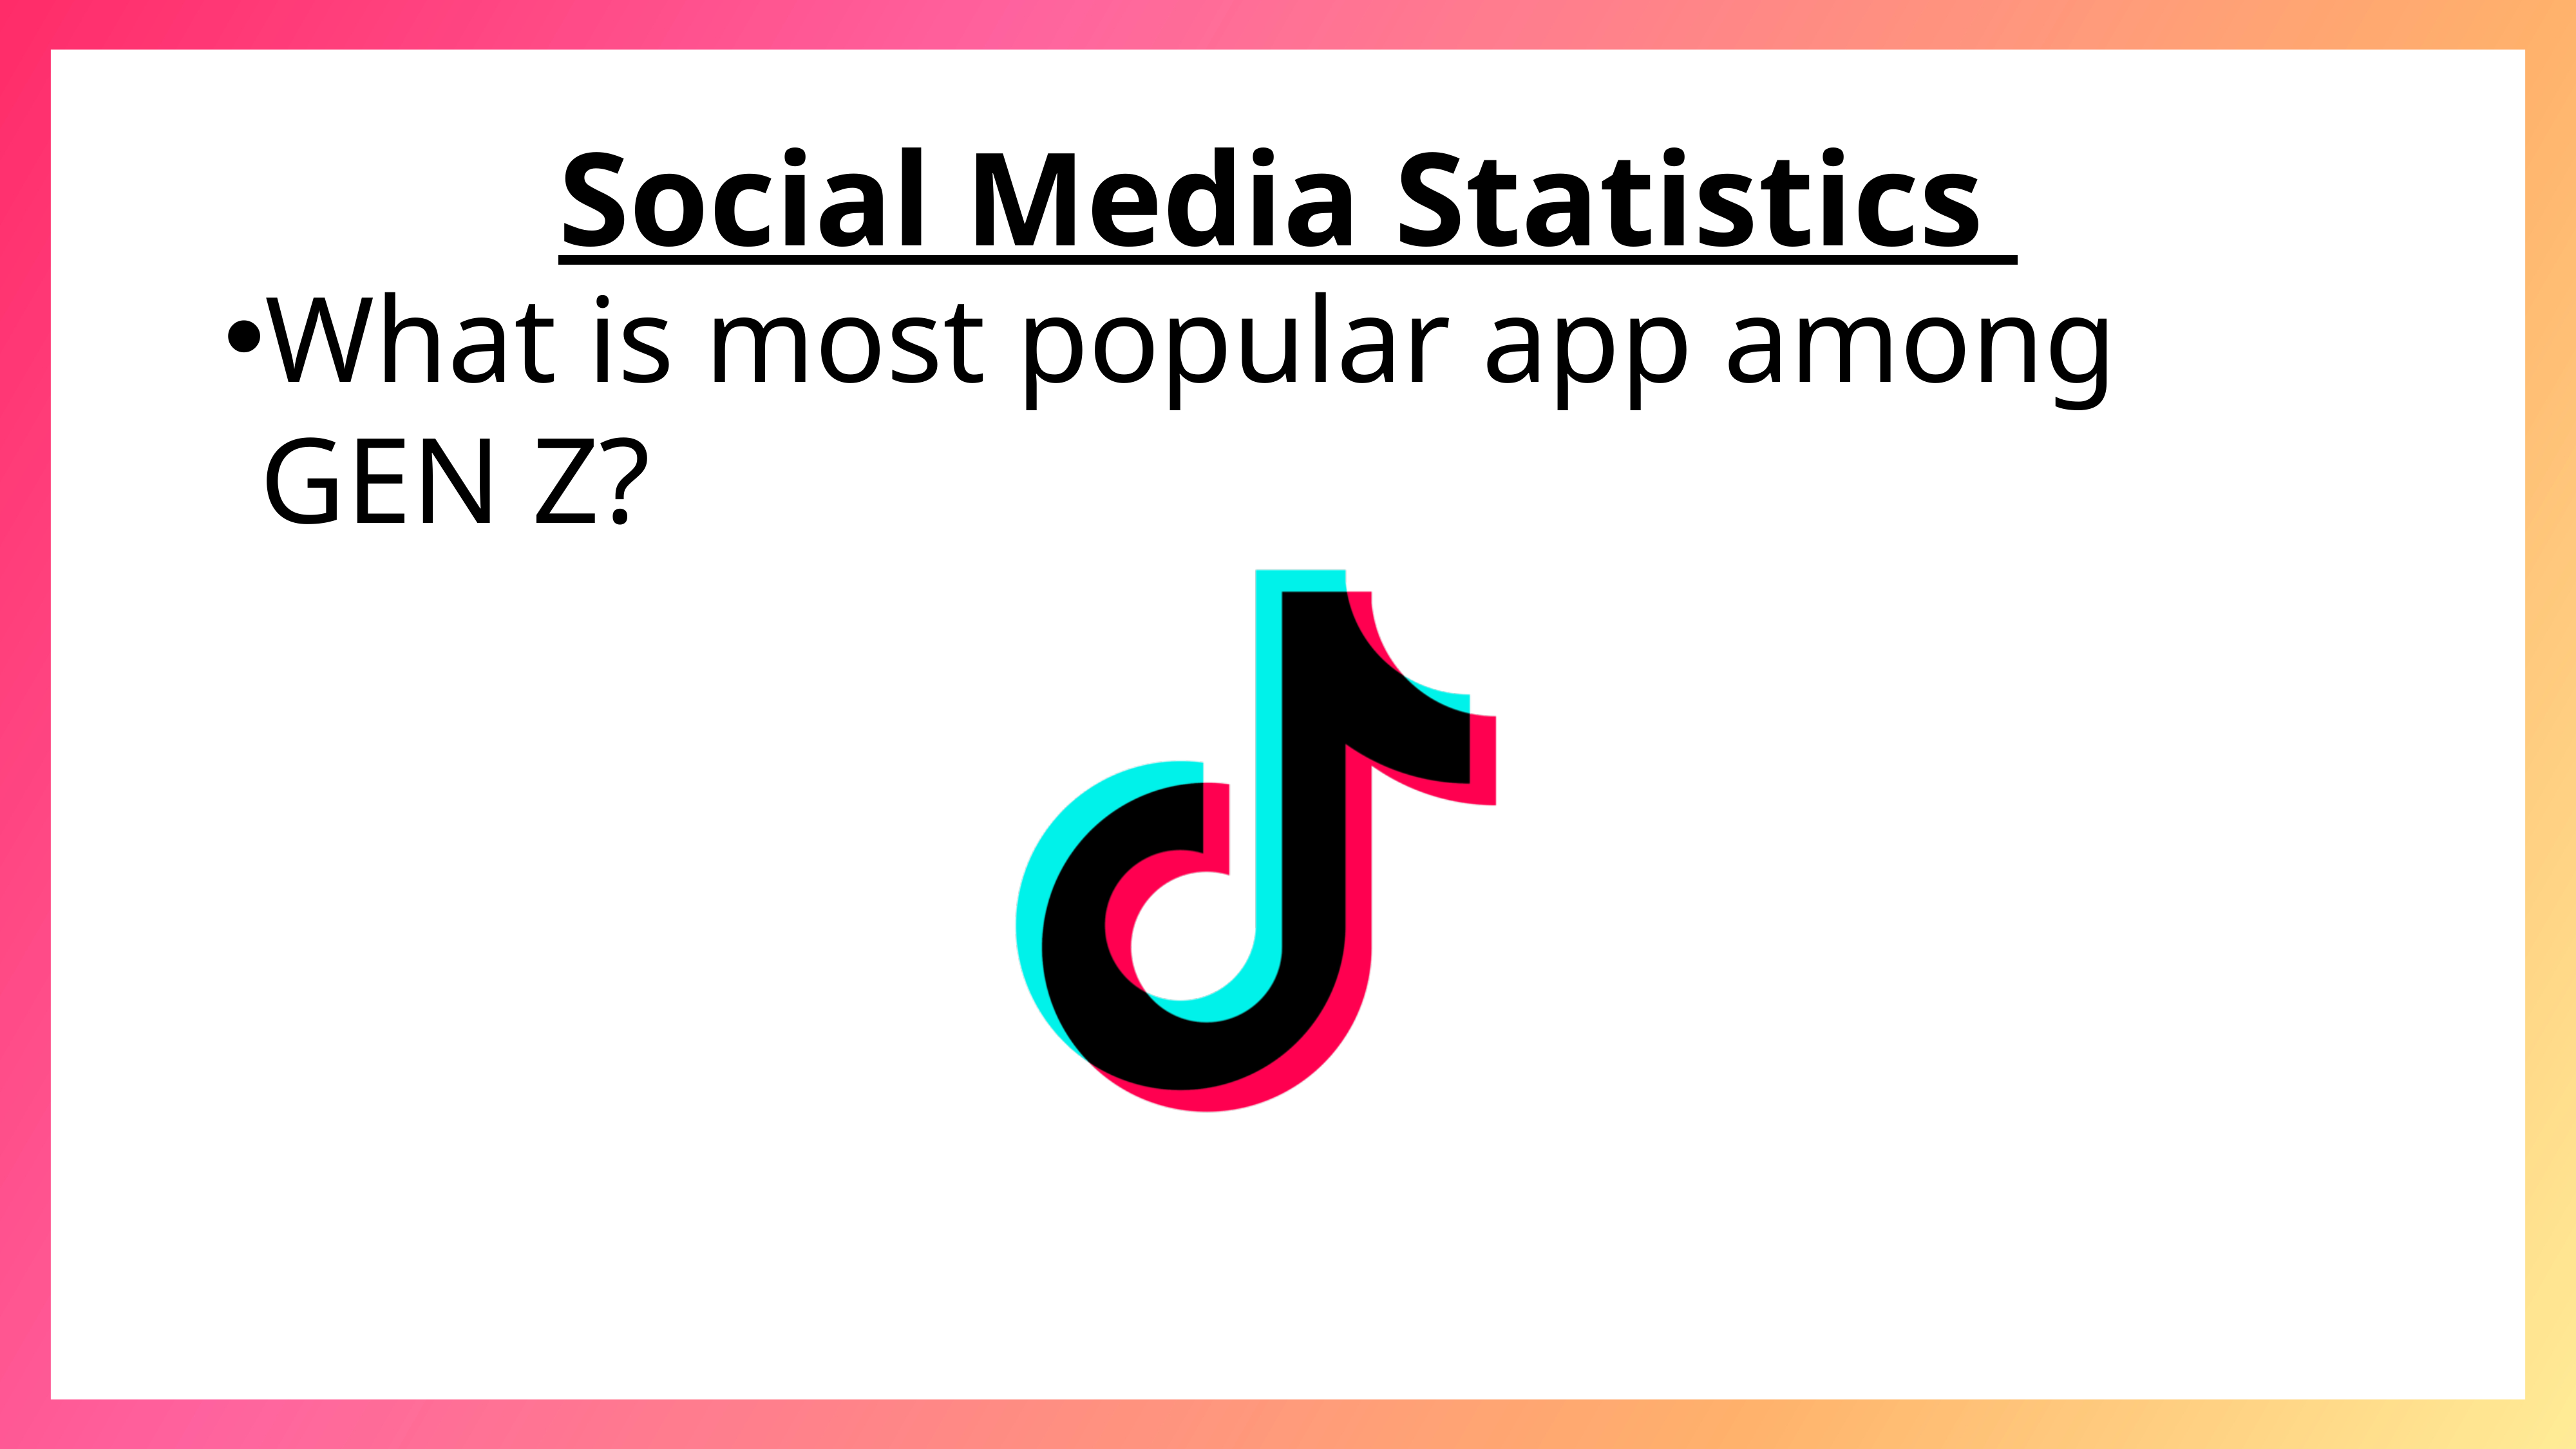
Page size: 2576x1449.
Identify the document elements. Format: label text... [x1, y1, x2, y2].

text_box Social Media Statistics [168, 111, 2408, 277]
picture [0, 0, 2576, 1449]
text_box What is most popular app among GEN Z? [218, 258, 2296, 553]
